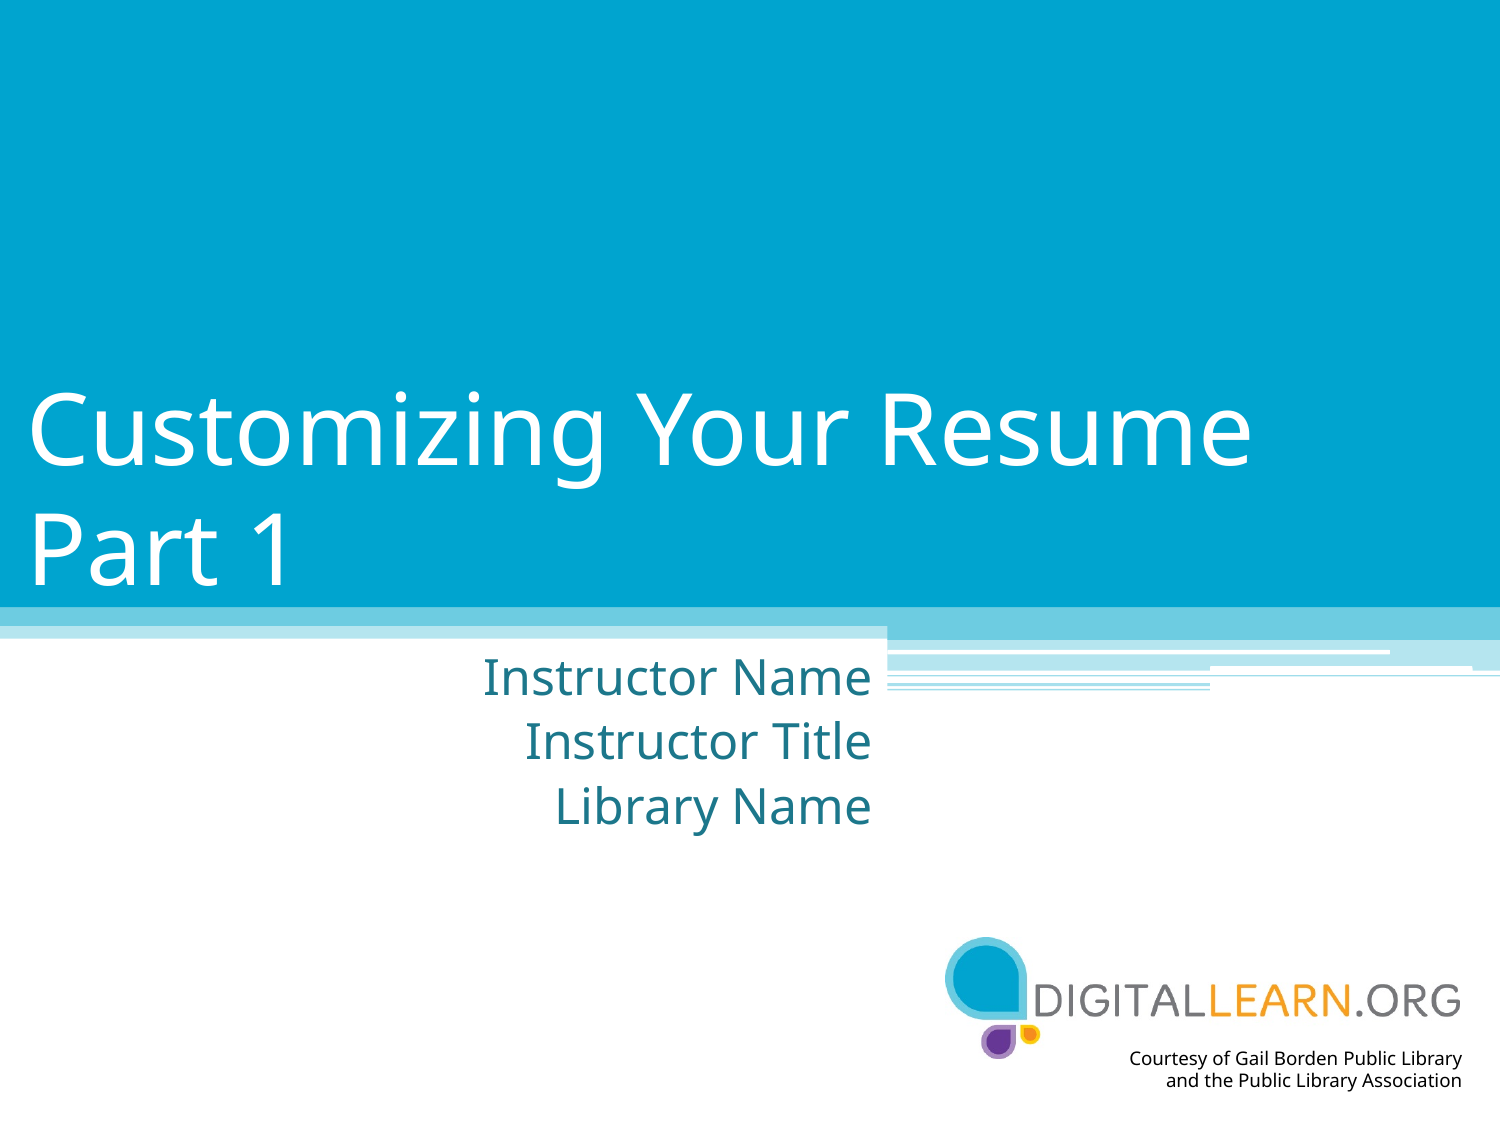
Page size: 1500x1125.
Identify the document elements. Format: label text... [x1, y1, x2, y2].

picture [945, 937, 1460, 1059]
subtitle Instructor Name Instructor Title Library Name [0, 637, 888, 888]
text_box Courtesy of Gail Borden Public Library and the Public Library Association [726, 1038, 1477, 1099]
title Customizing Your Resume Part 1 [11, 324, 1488, 613]
